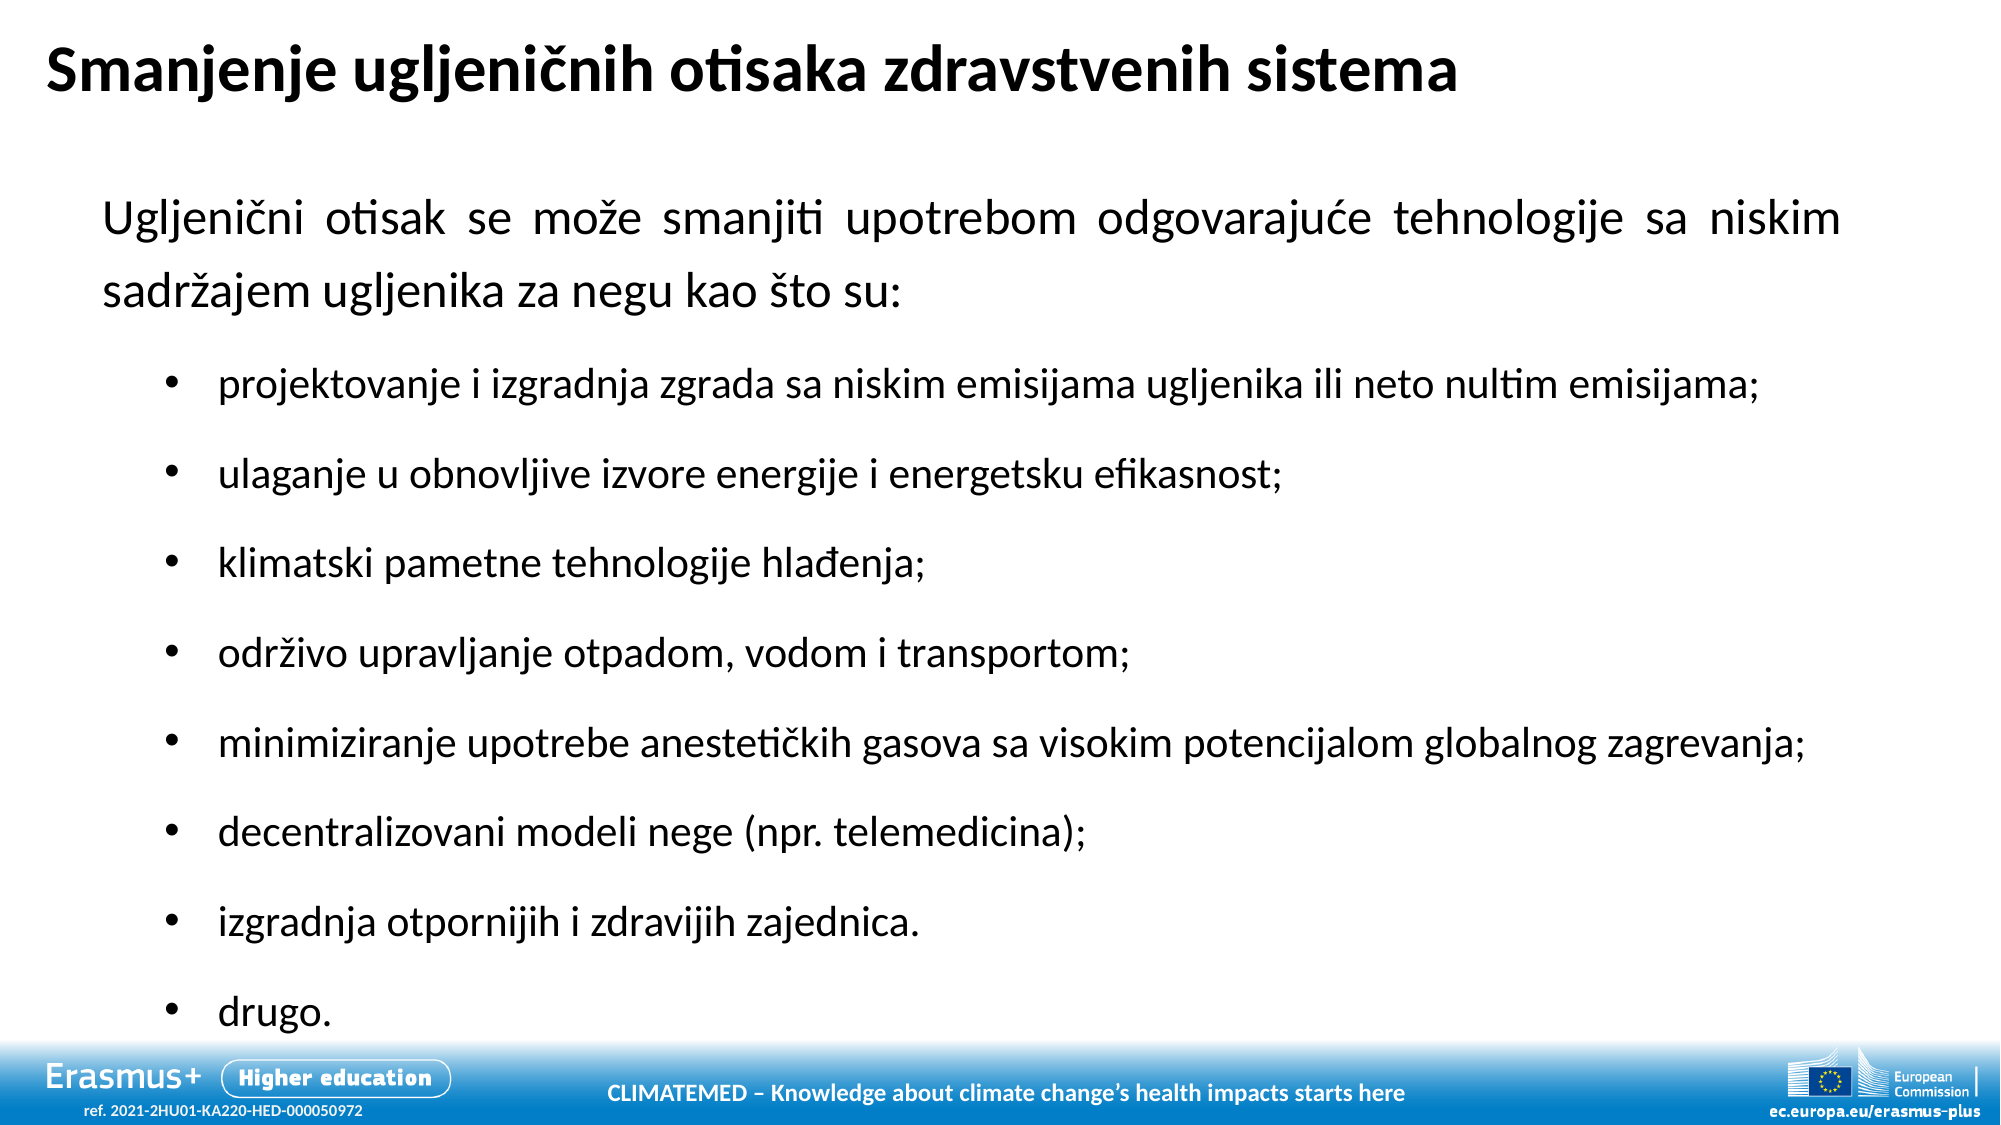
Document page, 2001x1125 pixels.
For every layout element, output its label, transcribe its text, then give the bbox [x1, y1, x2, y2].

list Ugljenični otisak se može smanjiti upotrebom odgovarajuće tehnologije sa niskim sadržajem ugljenika za negu kao što su: projektovanje i izgradnja zgrada sa niskim emisijama ugljenika ili neto nultim emisijama; ulaganje u obnovljive izvore energije i energetsku efikasnost; klimatski pametne tehnologije hlađenja; održivo upravljanje otpadom, vodom i transportom; minimiziranje upotrebe anestetičkih gasova sa visokim potencijalom globalnog zagrevanja; decentralizovani modeli nege (npr. telemedicina); izgradnja otpornijih i zdravijih zajednica. drugo. [87, 164, 1859, 1046]
picture [0, 899, 2000, 1125]
title Smanjenje ugljeničnih otisaka zdravstvenih sistema [31, 25, 1984, 116]
